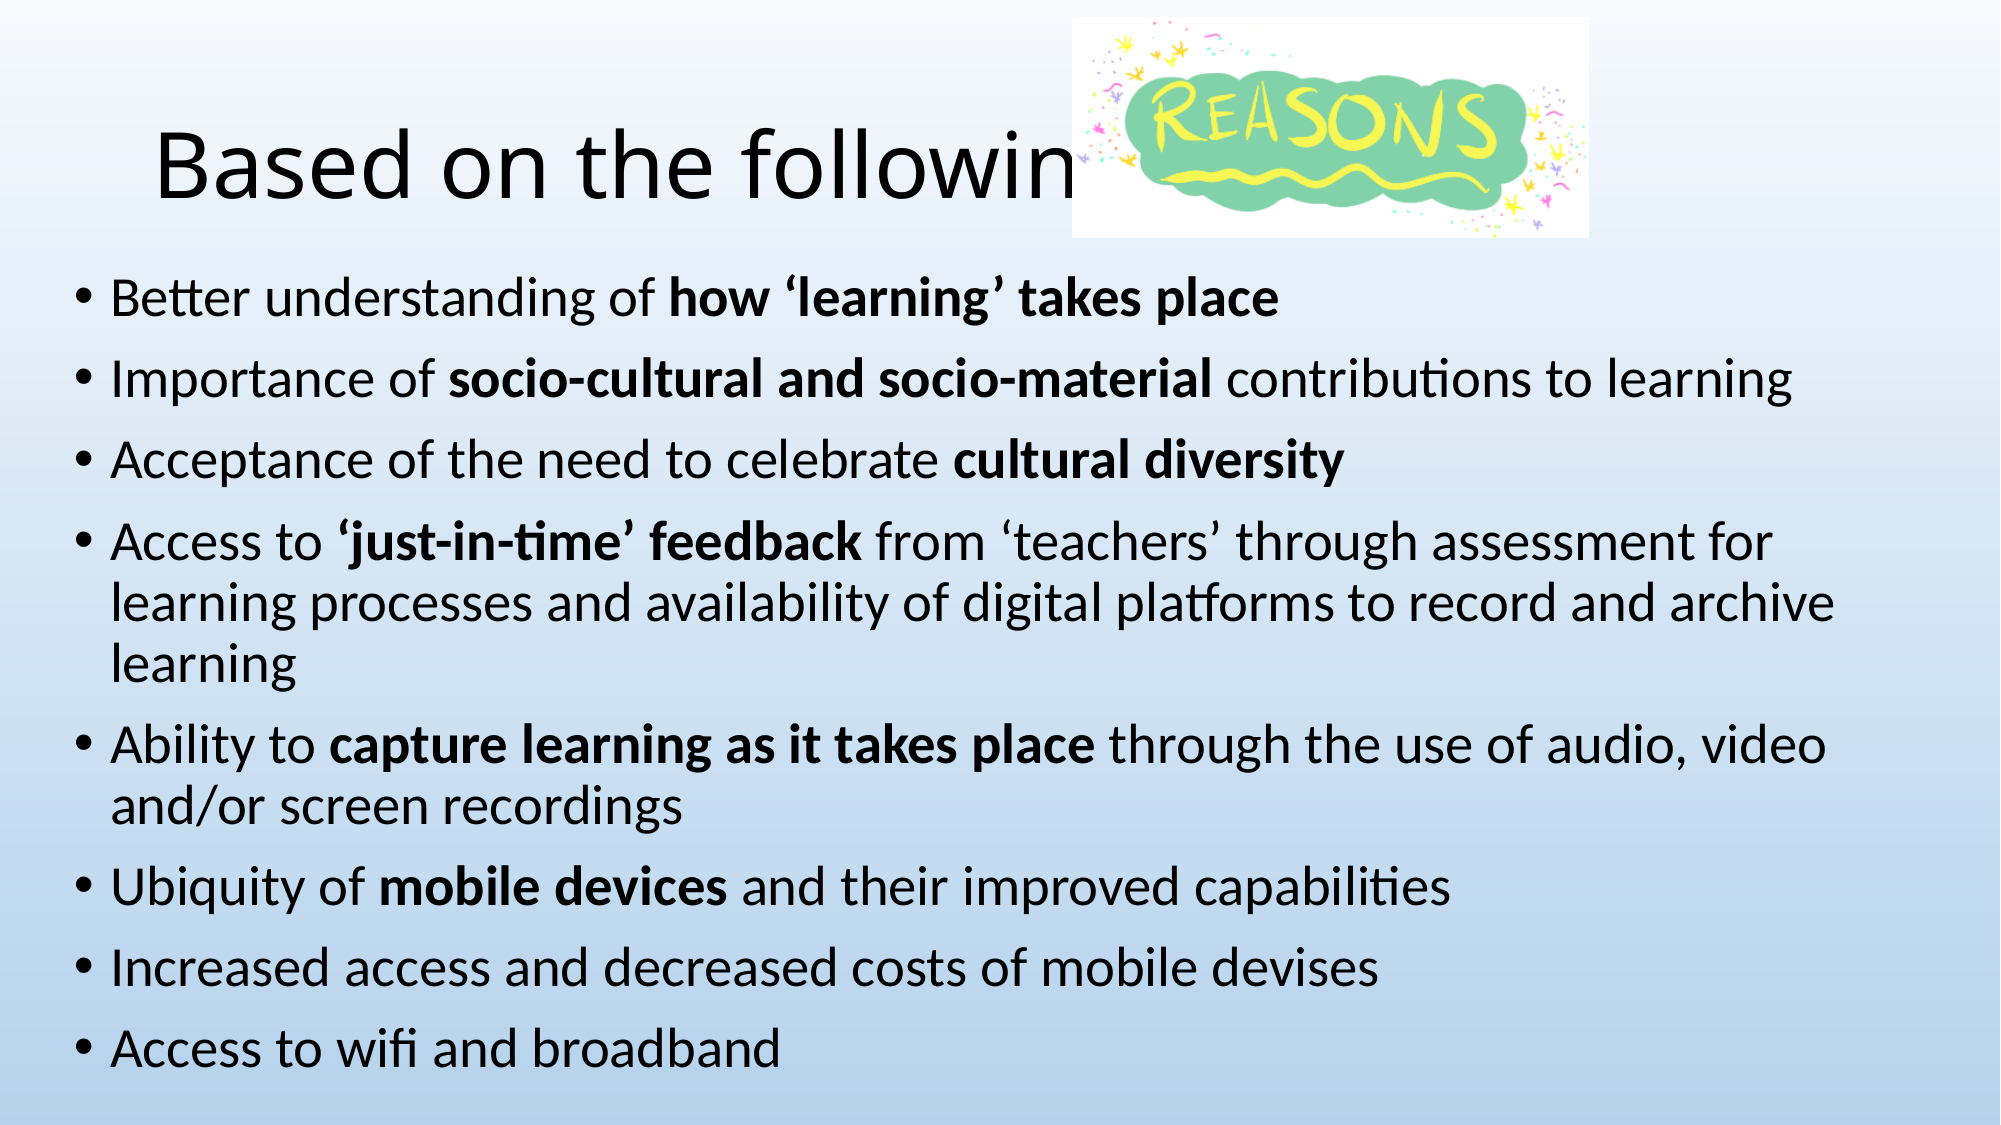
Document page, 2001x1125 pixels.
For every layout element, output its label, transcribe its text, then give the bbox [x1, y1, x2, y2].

list Better understanding of how ‘learning’ takes place Importance of socio-cultural and socio-material contributions to learning Acceptance of the need to celebrate cultural diversity Access to ‘just-in-time’ feedback from ‘teachers’ through assessment for learning processes and availability of digital platforms to record and archive learning Ability to capture learning as it takes place through the use of audio, video and/or screen recordings Ubiquity of mobile devices and their improved capabilities Increased access and decreased costs of mobile devises Access to wifi and broadband [58, 260, 1863, 1095]
title Based on the following [137, 59, 1863, 260]
picture [1071, 17, 1589, 238]
